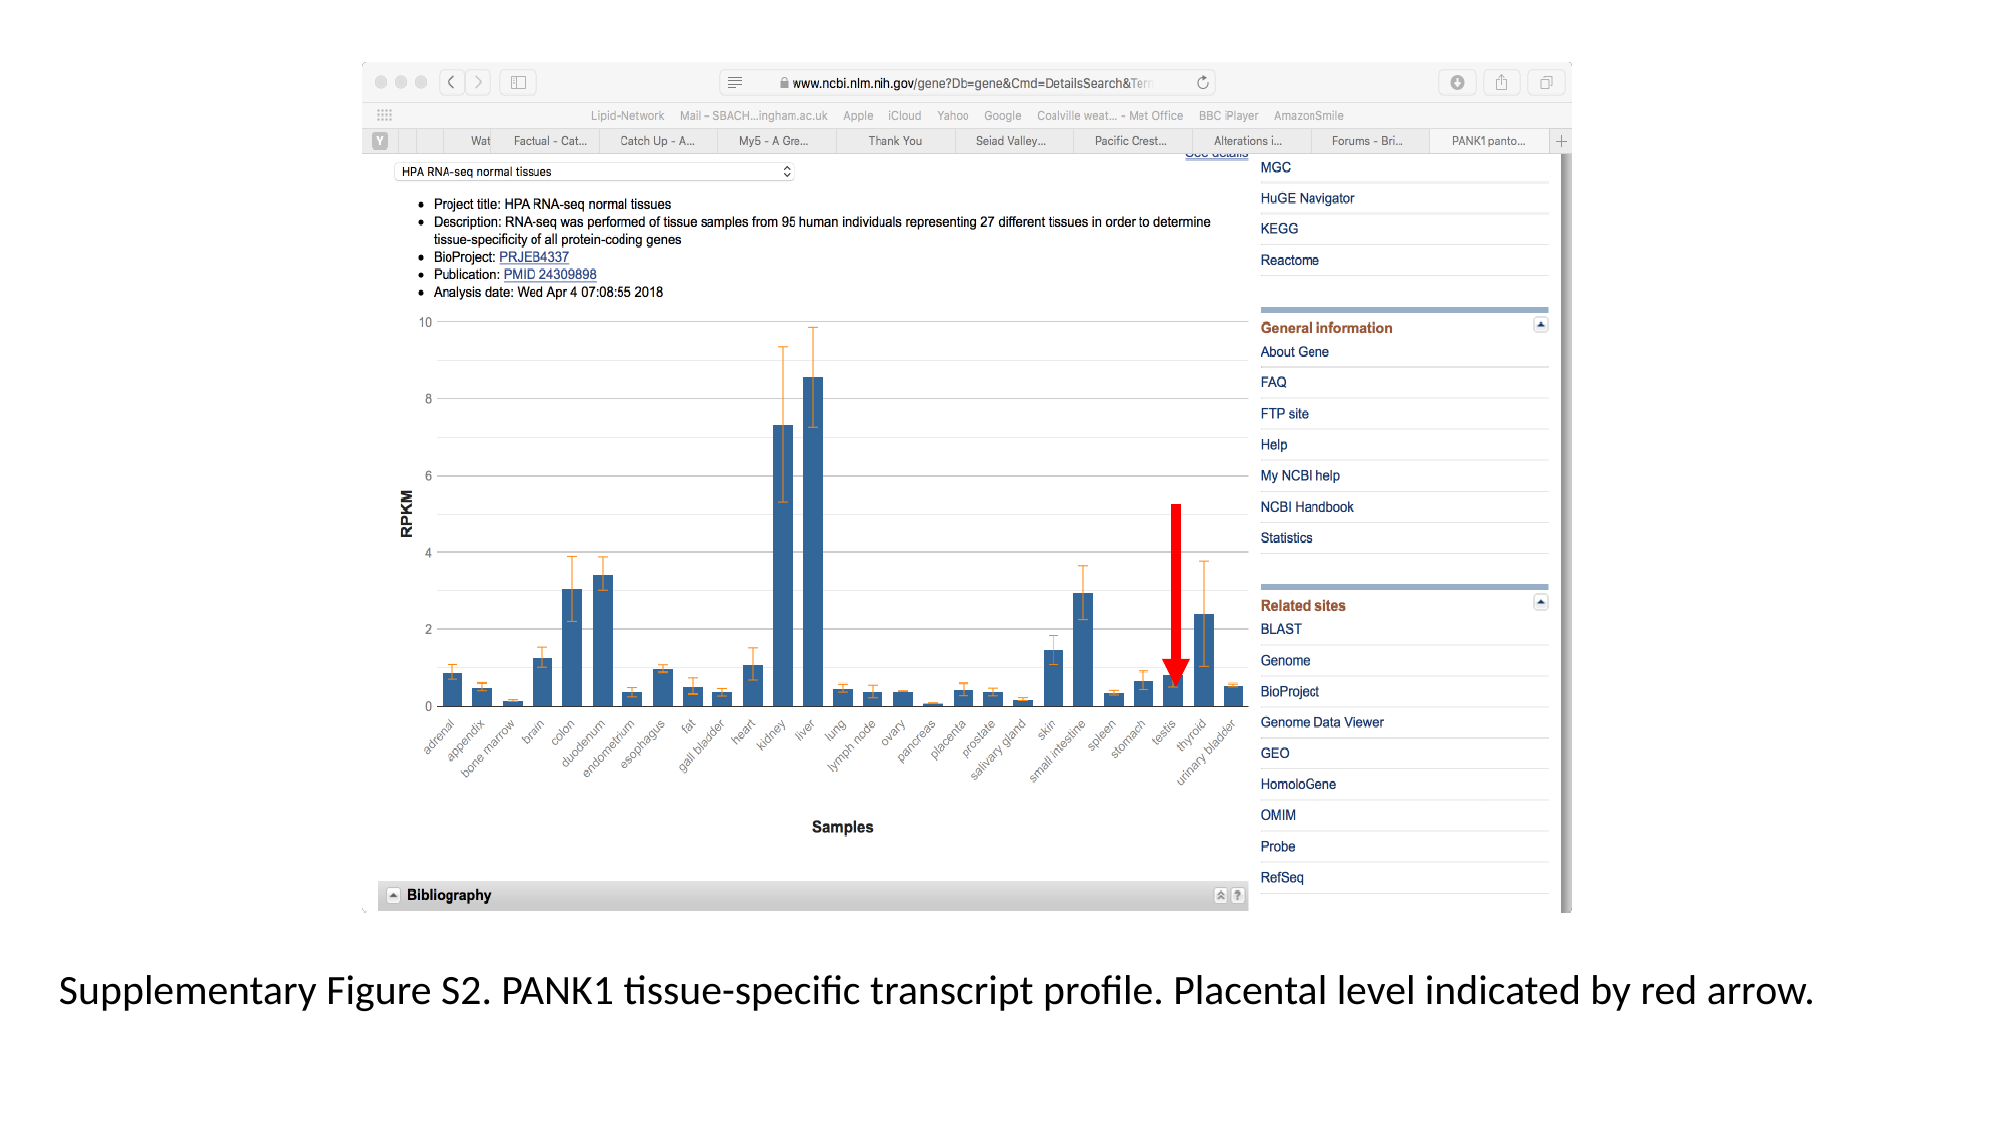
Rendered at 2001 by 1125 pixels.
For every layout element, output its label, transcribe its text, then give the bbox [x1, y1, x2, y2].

text_box Supplementary Figure S2. PANK1 tissue-specific transcript profile. Placental level indicated by red arrow. [44, 960, 1893, 1125]
picture [362, 62, 1572, 913]
